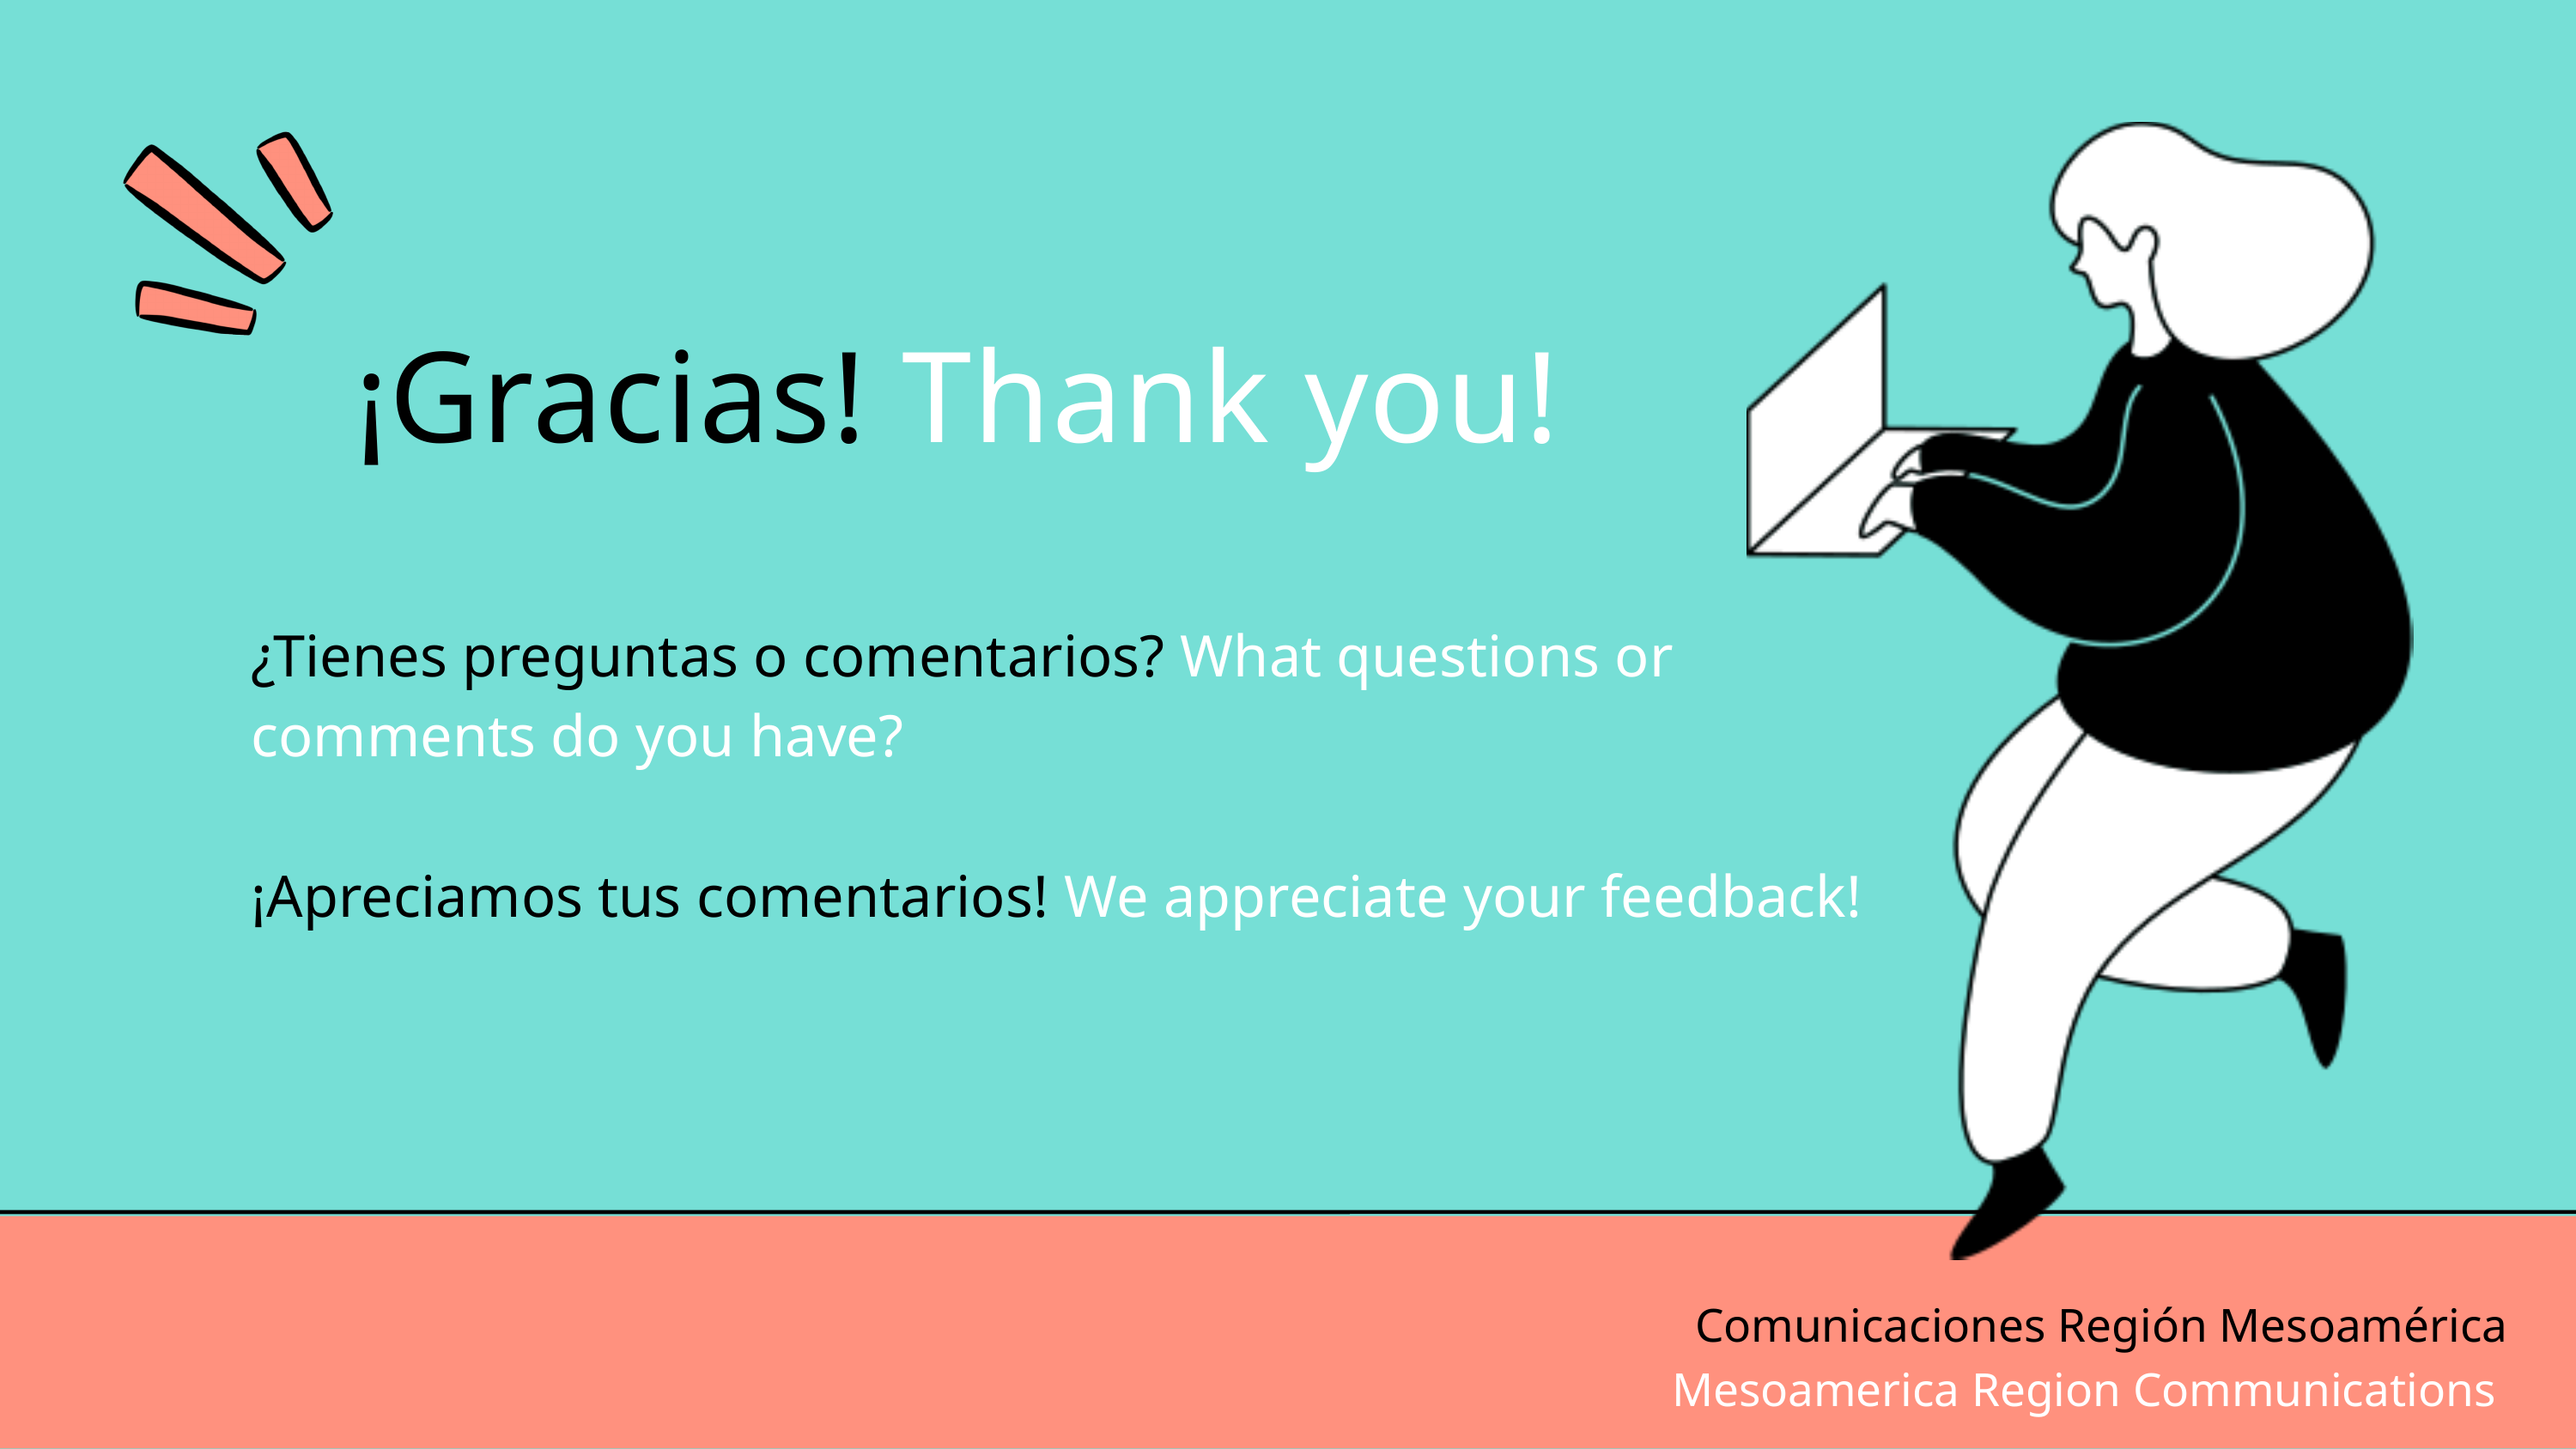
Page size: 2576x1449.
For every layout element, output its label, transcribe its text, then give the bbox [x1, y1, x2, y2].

text_box [0, 1216, 2576, 1449]
picture [115, 123, 337, 340]
text_box ¡Gracias! Thank you! [355, 329, 1742, 468]
text_box Comunicaciones Región Mesoamérica Mesoamerica Region Communications [1595, 1224, 2508, 1416]
picture [1747, 121, 2414, 1260]
text_box ¿Tienes preguntas o comentarios? What questions or comments do you have? ¡Apreciamos tus comentarios! We appreciate your feedback! [251, 608, 1742, 1009]
